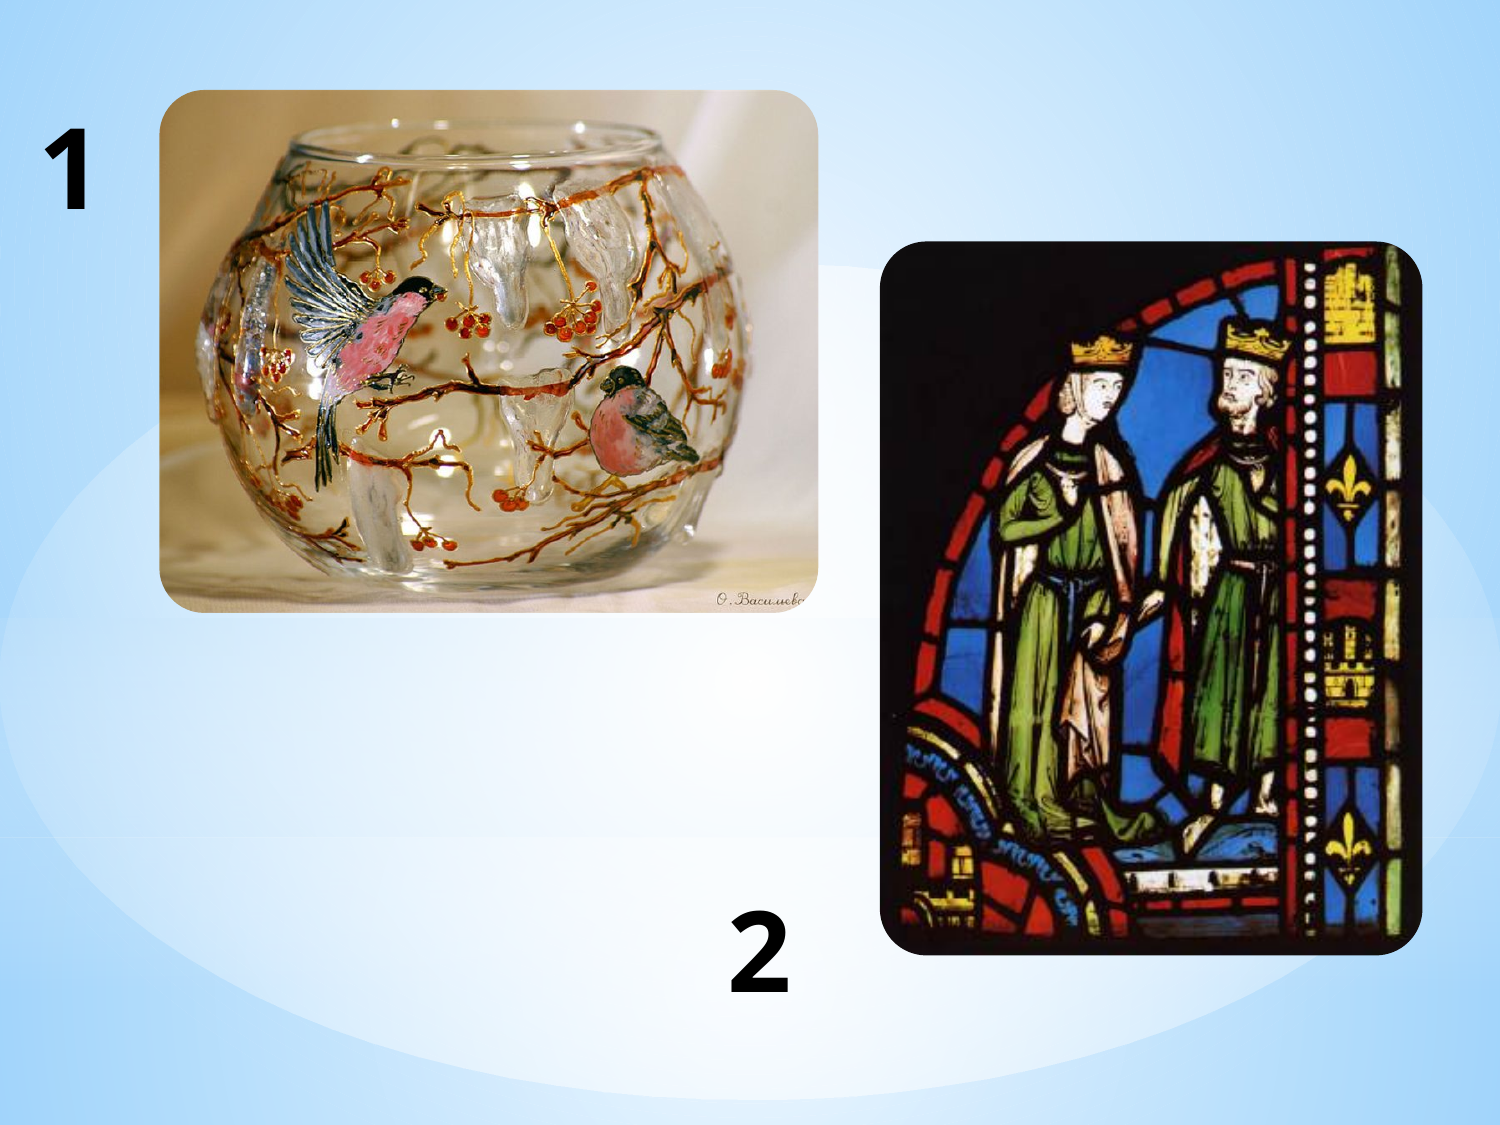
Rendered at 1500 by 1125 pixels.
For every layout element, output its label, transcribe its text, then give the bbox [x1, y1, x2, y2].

text_box 2 [712, 872, 817, 1023]
text_box 1 [24, 89, 128, 240]
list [879, 241, 1423, 956]
picture [159, 89, 819, 614]
